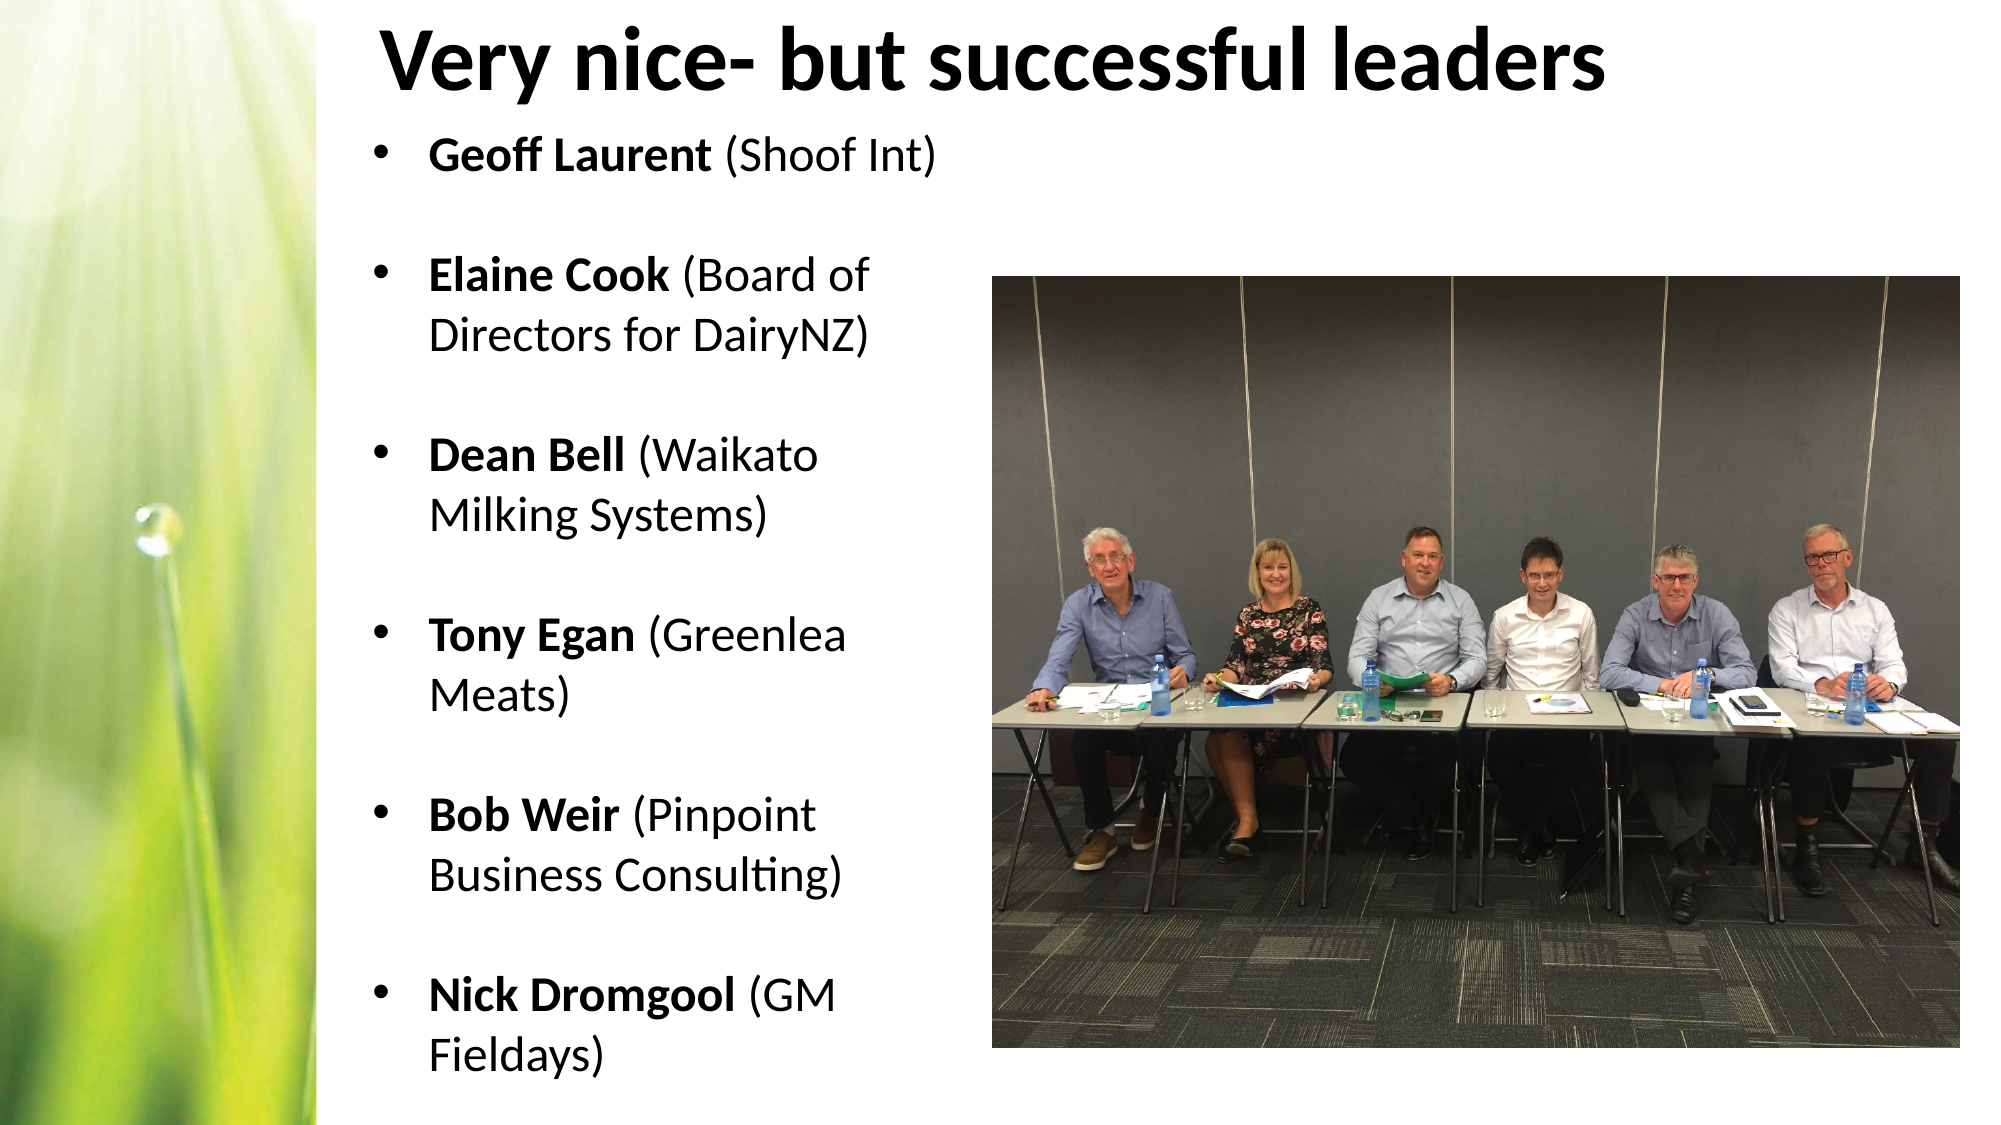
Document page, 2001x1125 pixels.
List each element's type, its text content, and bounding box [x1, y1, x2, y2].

picture [992, 276, 1960, 1048]
text_box Geoff Laurent (Shoof Int) Elaine Cook (Board of Directors for DairyNZ) Dean Bell (Waikato Milking Systems) Tony Egan (Greenlea Meats) Bob Weir (Pinpoint Business Consulting) Nick Dromgool (GM Fieldays) [357, 113, 955, 1089]
title Very nice- but successful leaders [364, 0, 1867, 170]
picture [0, 0, 317, 1125]
